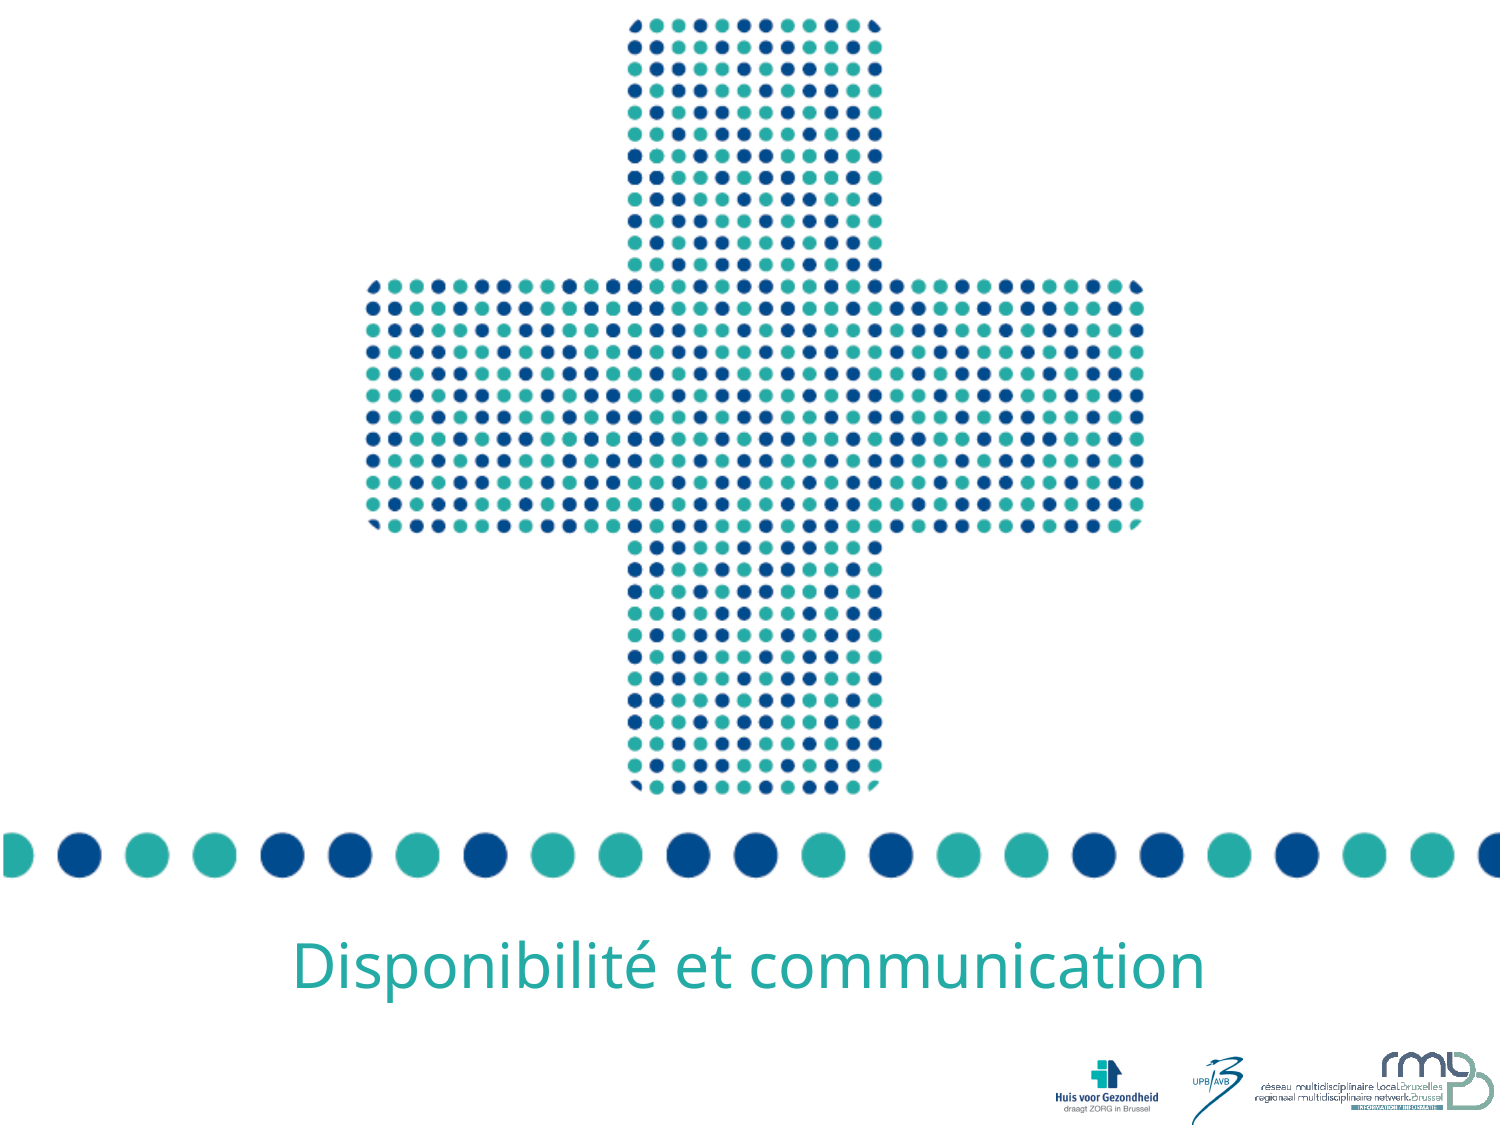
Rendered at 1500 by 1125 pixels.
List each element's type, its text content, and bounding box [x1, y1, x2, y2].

picture [1255, 1052, 1494, 1110]
text_box Disponibilité et communication [0, 918, 1500, 1009]
